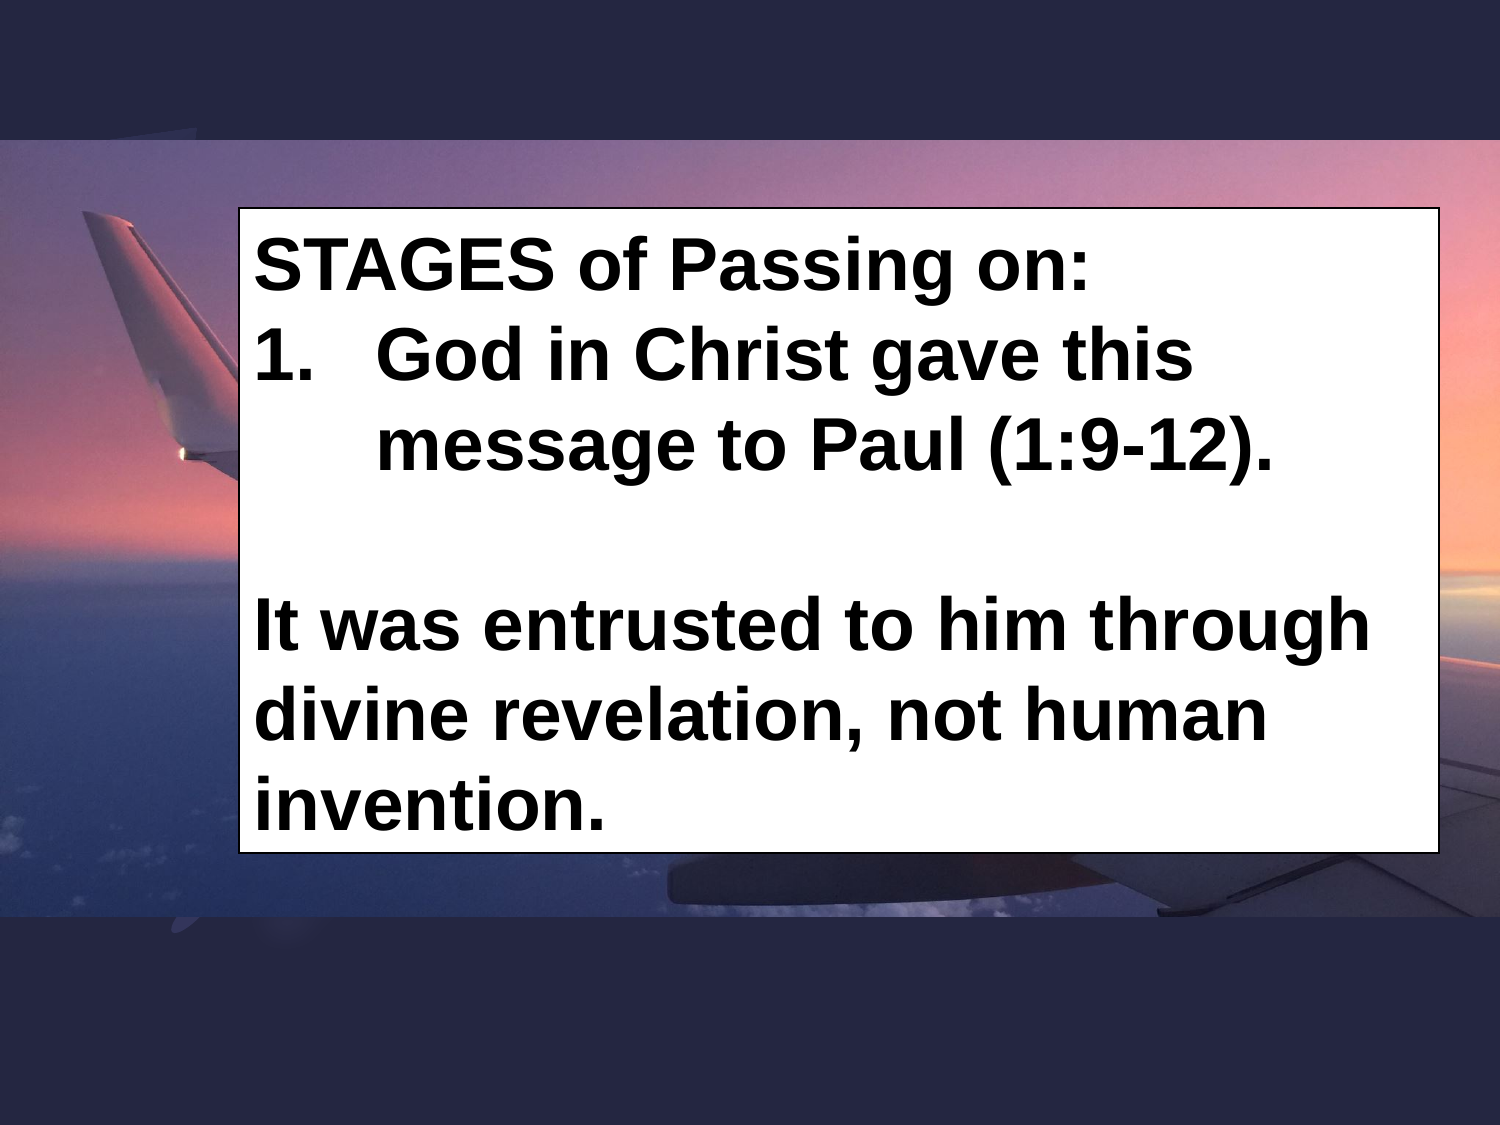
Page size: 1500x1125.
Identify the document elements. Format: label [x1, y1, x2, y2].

picture [0, 140, 1500, 917]
